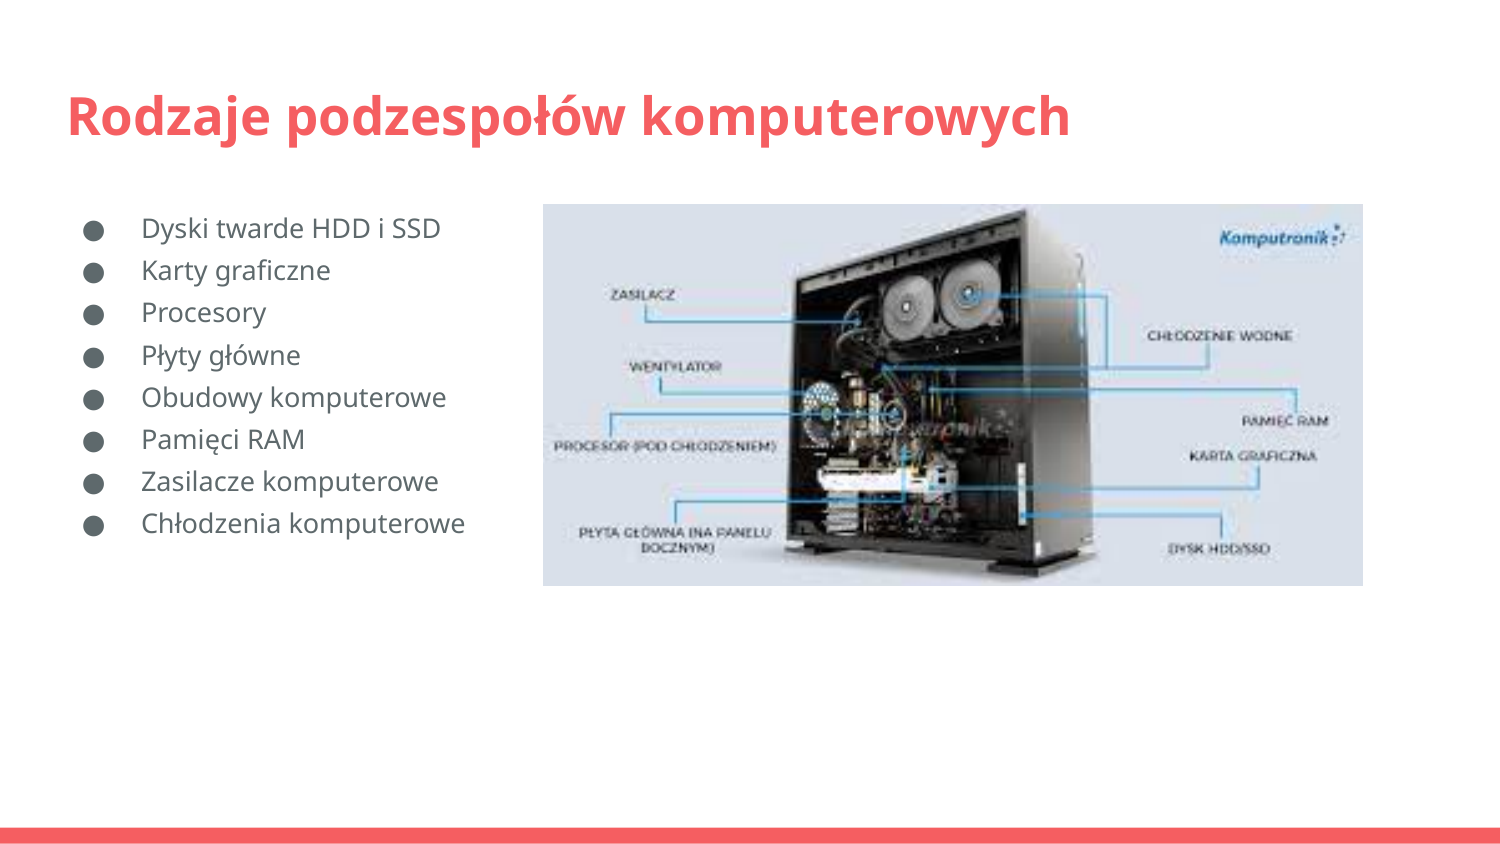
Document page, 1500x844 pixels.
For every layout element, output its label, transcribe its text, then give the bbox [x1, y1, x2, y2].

title Rodzaje podzespołów komputerowych [51, 64, 1449, 167]
list Dyski twarde HDD i SSD Karty graficzne Procesory Płyty główne Obudowy komputerowe Pamięci RAM Zasilacze komputerowe Chłodzenia komputerowe [51, 189, 1449, 750]
picture [543, 204, 1363, 586]
